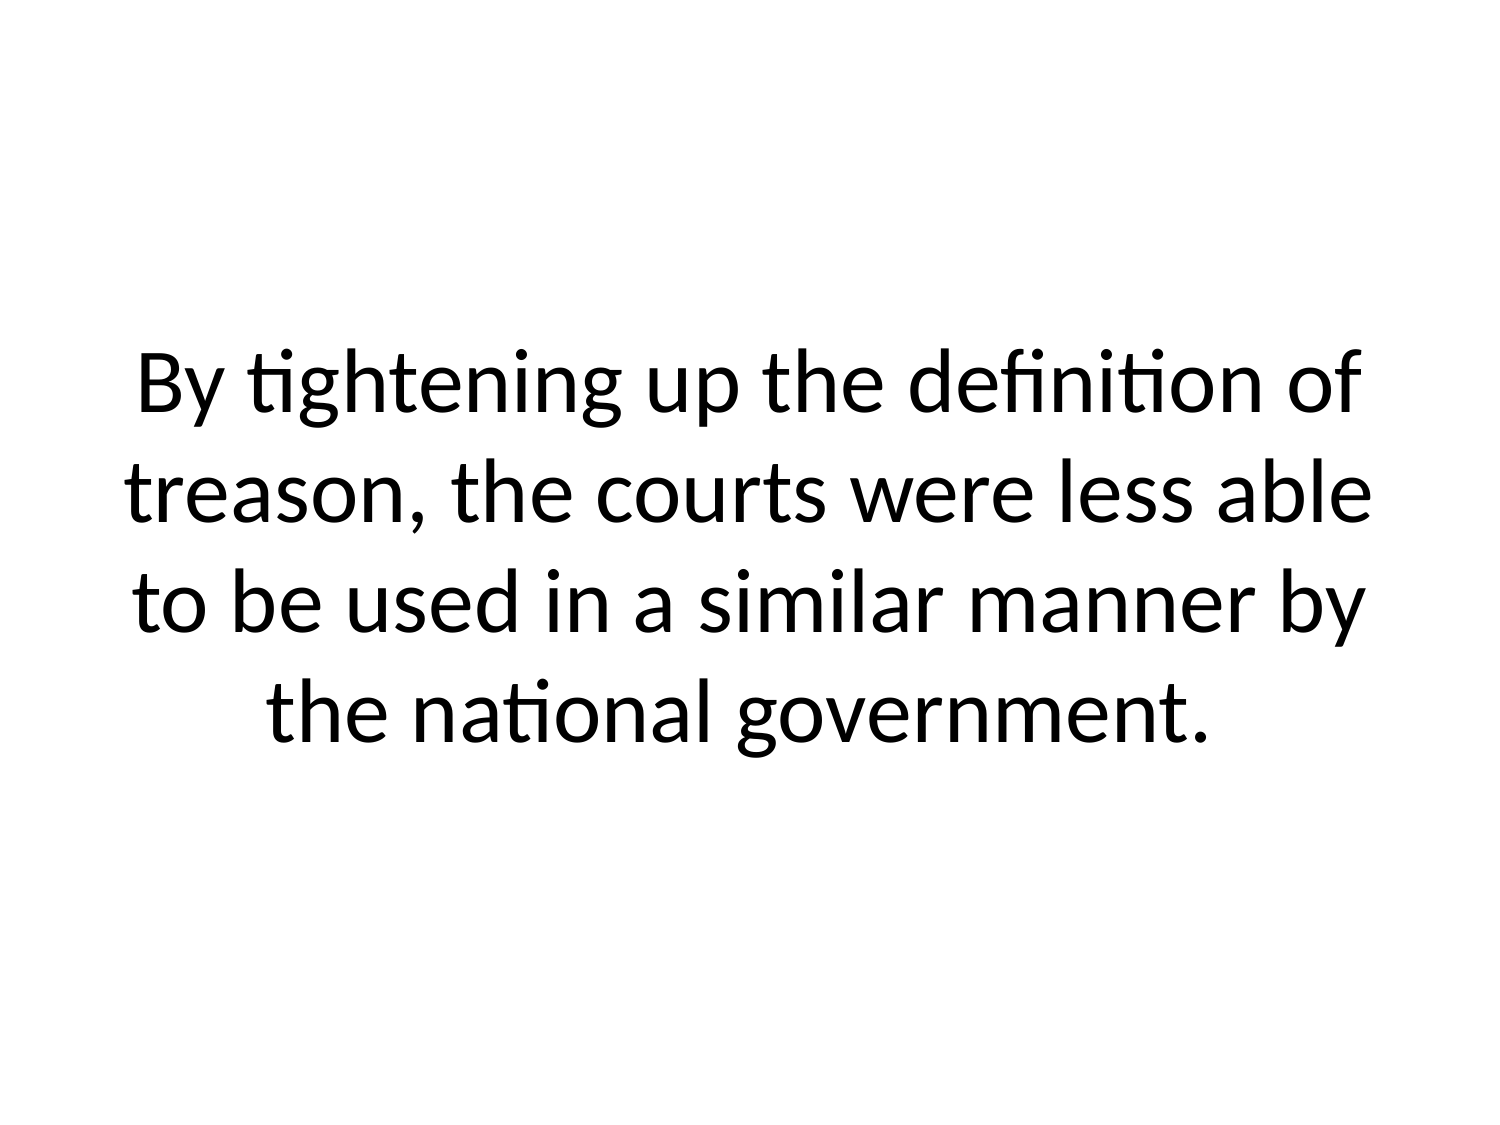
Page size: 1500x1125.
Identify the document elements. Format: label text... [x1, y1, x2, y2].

title By tightening up the definition of treason, the courts were less able to be used in a similar manner by the national government. [74, 44, 1426, 1038]
